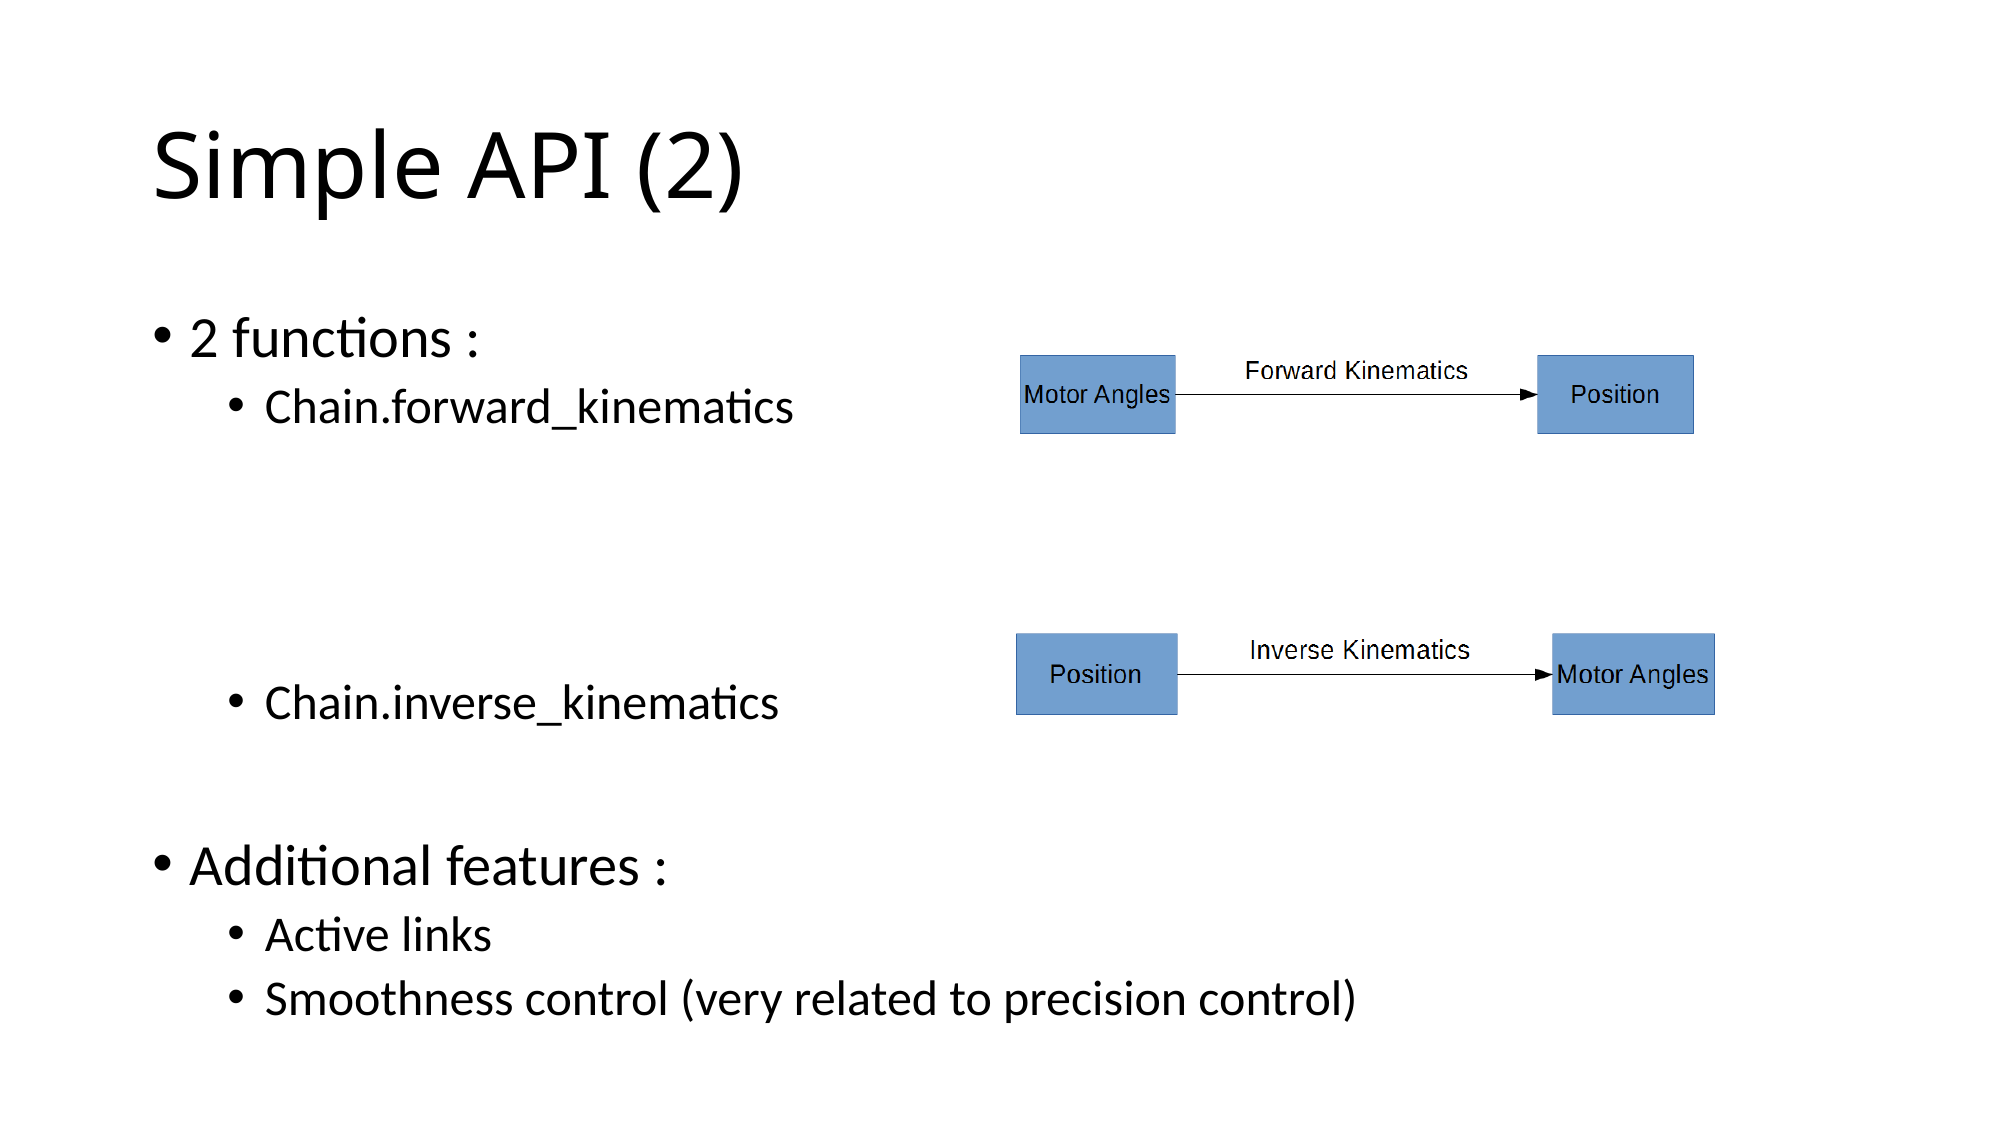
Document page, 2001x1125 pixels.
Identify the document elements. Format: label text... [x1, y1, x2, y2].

list 2 functions : Chain.forward_kinematics Chain.inverse_kinematics Additional features : Active links Smoothness control (very related to precision control) [137, 299, 1863, 1014]
title Simple API (2) [137, 59, 1863, 278]
picture [999, 609, 1735, 740]
picture [999, 335, 1707, 453]
